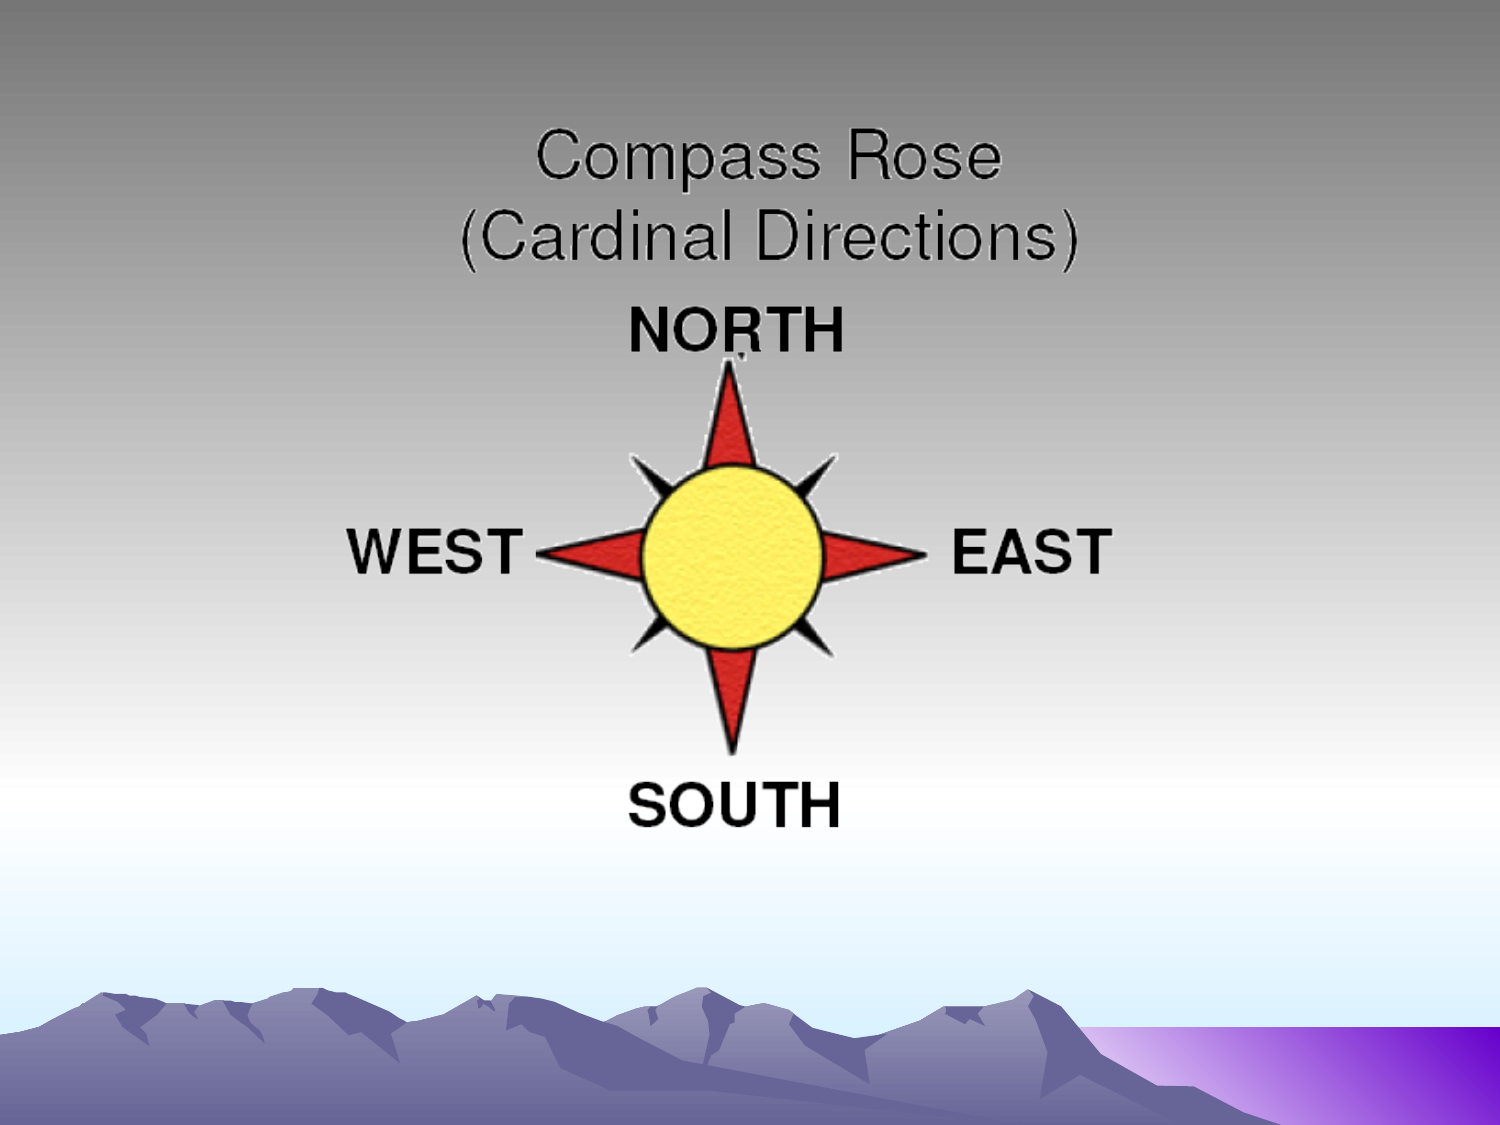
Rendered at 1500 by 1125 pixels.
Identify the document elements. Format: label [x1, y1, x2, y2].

picture [312, 112, 1184, 893]
